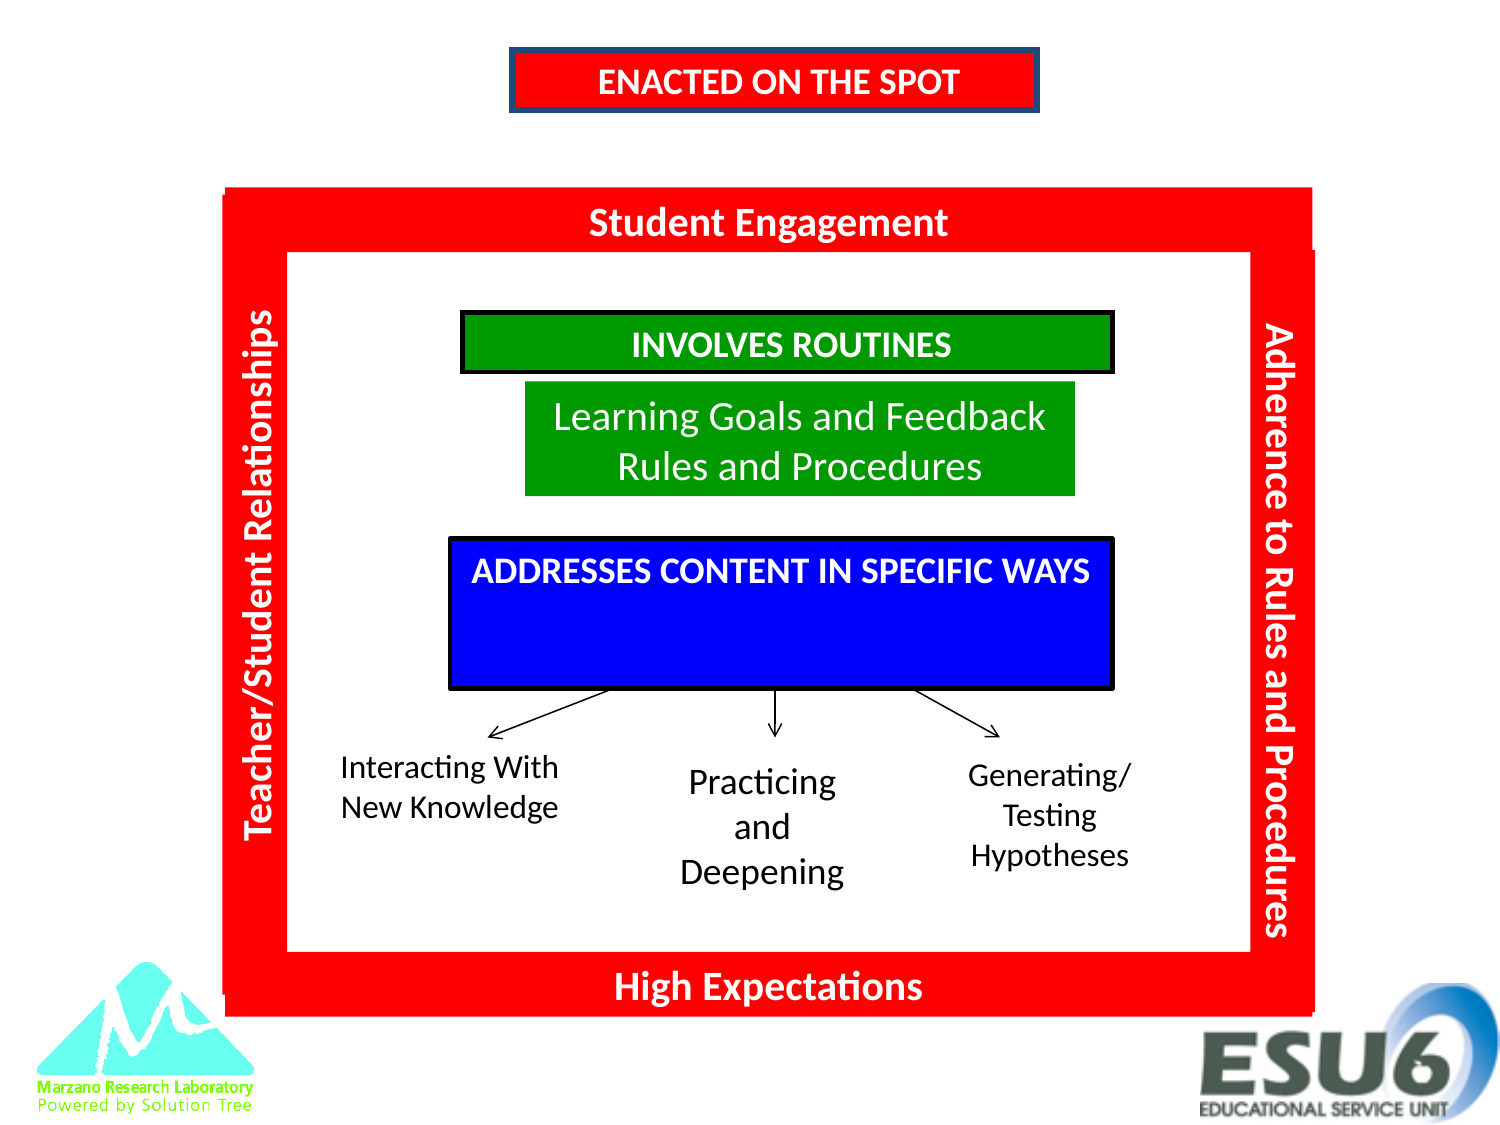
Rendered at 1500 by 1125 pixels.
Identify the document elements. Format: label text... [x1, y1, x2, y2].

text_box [487, 649, 713, 738]
picture [1200, 983, 1500, 1125]
picture [37, 962, 254, 1114]
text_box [887, 674, 1001, 738]
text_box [222, 187, 1316, 1018]
text_box ENACTED ON THE SPOT [512, 49, 1038, 110]
